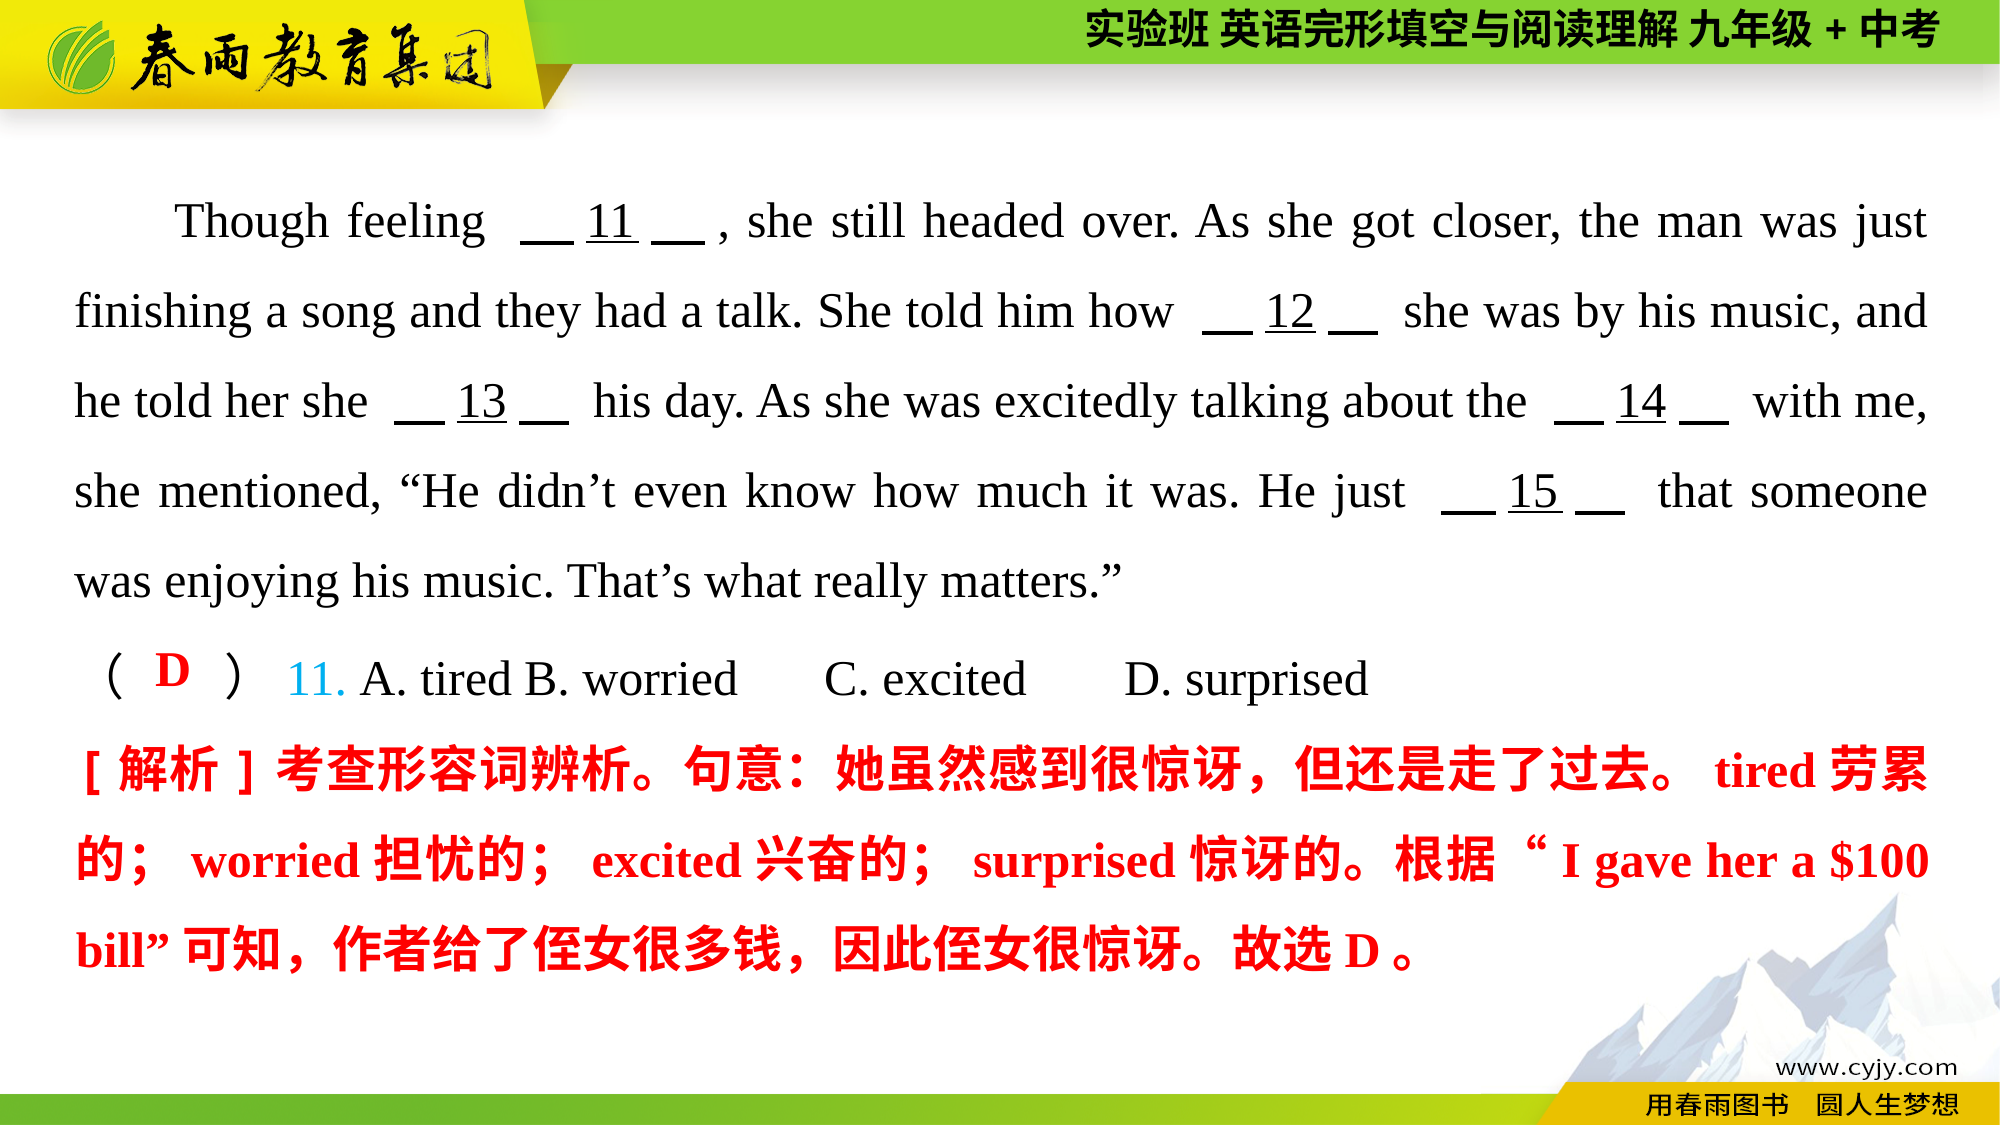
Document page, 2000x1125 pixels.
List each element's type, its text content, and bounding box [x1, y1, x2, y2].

text_box （ ）11. A. tired B. worried C. excited D. surprised [59, 607, 1944, 713]
picture [0, 0, 2000, 1125]
text_box [解析]考查形容词辨析。句意：她虽然感到很惊讶，但还是走了过去。tired劳累的；worried担忧的；excited兴奋的；surprised惊讶的。根据“I gave her a $100 bill”可知，作者给了侄女很多钱，因此侄女很惊讶。故选D。 [60, 699, 1945, 985]
list Though feeling 11 , she still headed over. As she got closer, the man was just finishing a song and they had a talk. She told him how 12 she was by his music, and he told her she 13 his day. As she was excitedly talking about the 14 with me, she mentioned, “He didn’t even know how much it was. He just 15 that someone was enjoying his music. That’s what really matters.” [59, 149, 1944, 607]
text_box D [140, 628, 206, 704]
